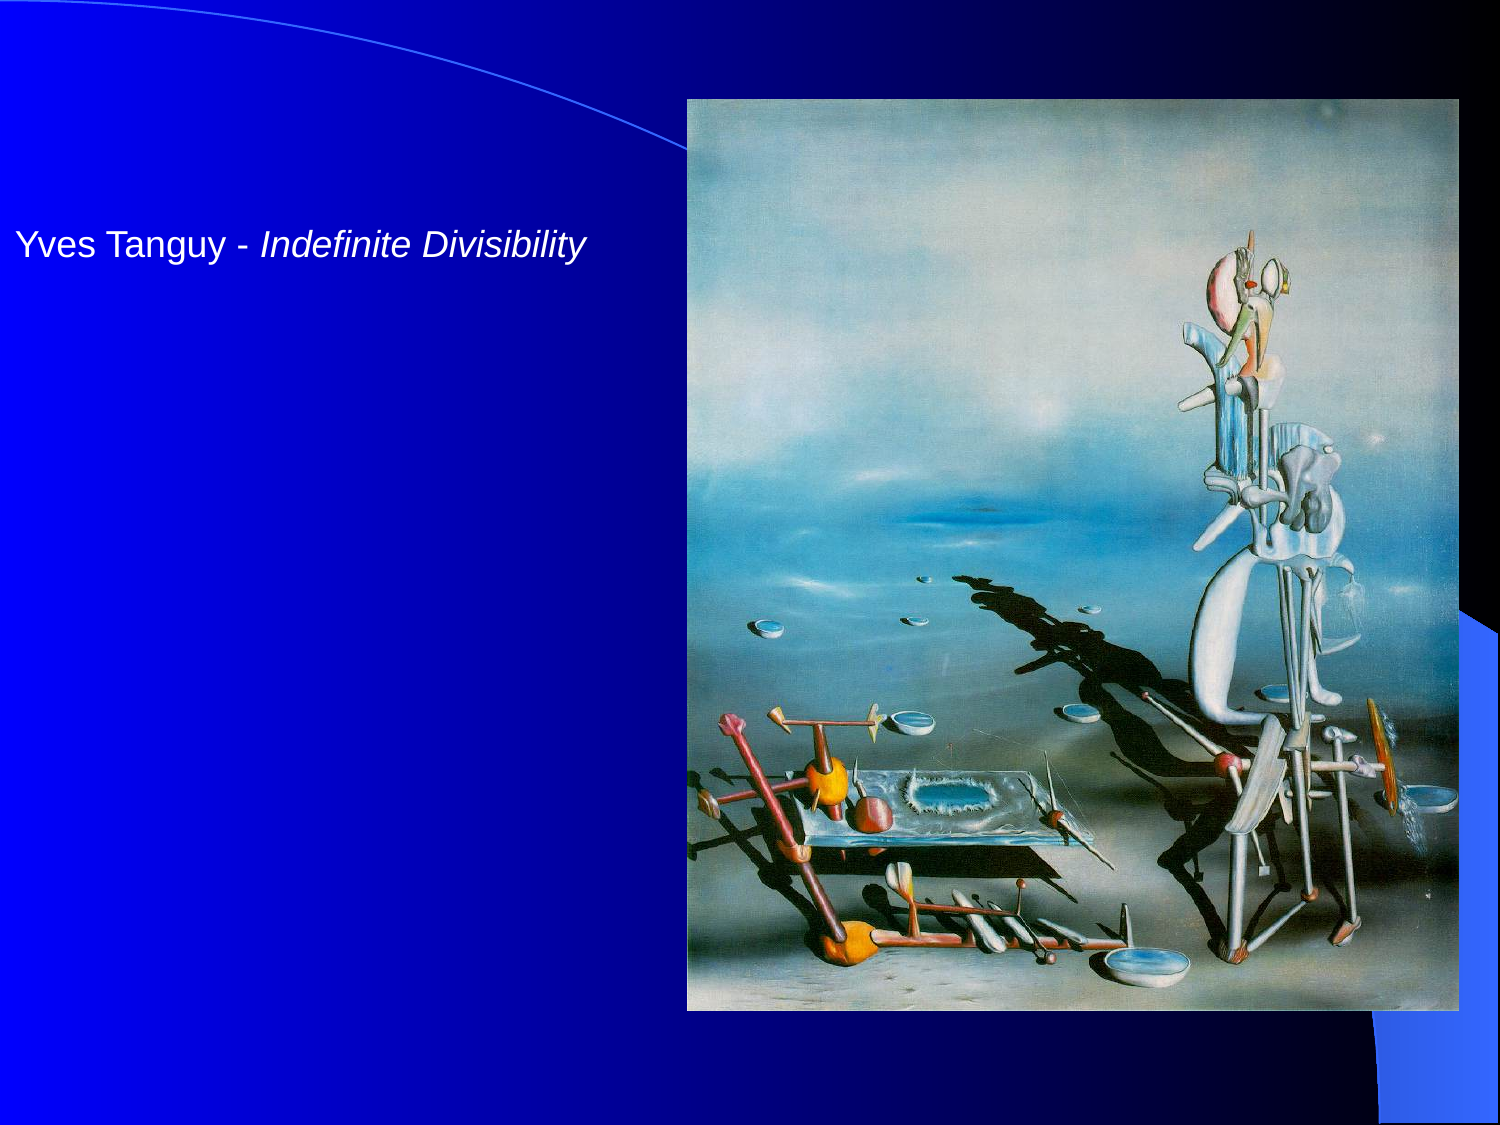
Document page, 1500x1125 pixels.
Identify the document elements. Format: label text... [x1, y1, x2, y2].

text_box Yves Tanguy - Indefinite Divisibility [0, 212, 653, 318]
picture [687, 99, 1459, 1011]
